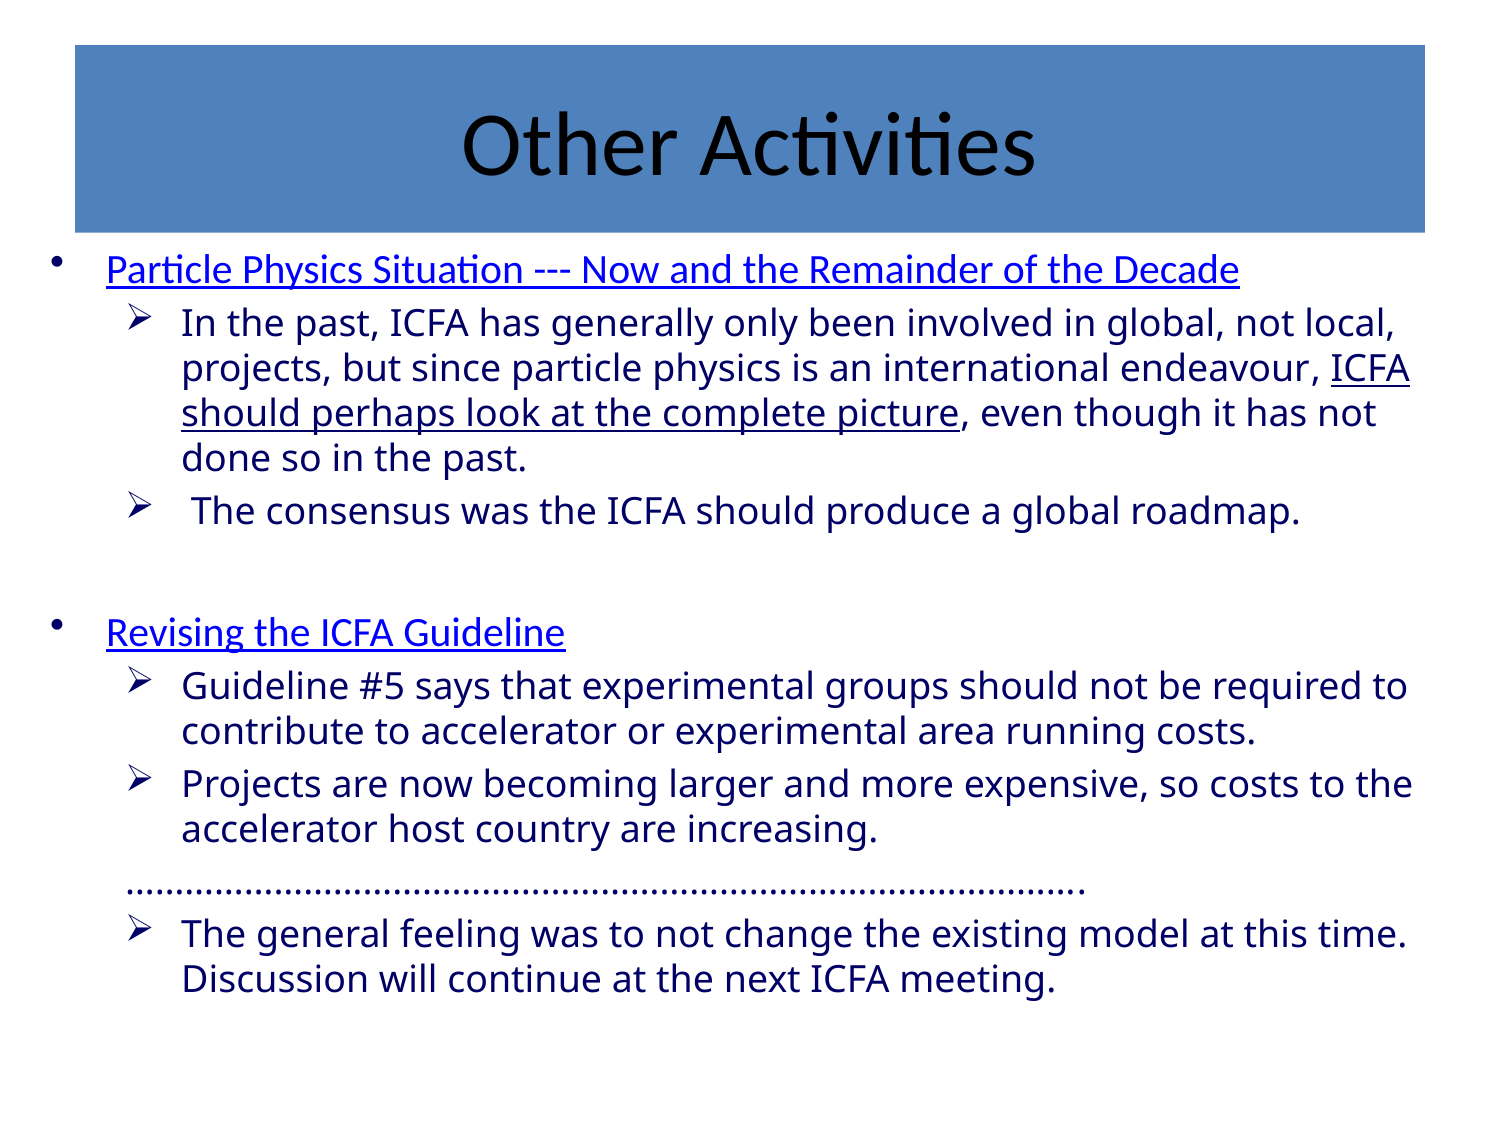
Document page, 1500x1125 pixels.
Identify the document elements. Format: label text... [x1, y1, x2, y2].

text_box Revising the ICFA Guideline Guideline #5 says that experimental groups should not be required to contribute to accelerator or experimental area running costs. Projects are now becoming larger and more expensive, so costs to the accelerator host country are increasing. ……………………………………………………………………………………. The general feeling was to not change the existing model at this time. Discussion will continue at the next ICFA meeting. [35, 597, 1454, 1067]
title Other Activities [75, 45, 1425, 233]
text_box Particle Physics Situation --- Now and the Remainder of the Decade In the past, ICFA has generally only been involved in global, not local, projects, but since particle physics is an international endeavour, ICFA should perhaps look at the complete picture, even though it has not done so in the past. The consensus was the ICFA should produce a global roadmap. [35, 234, 1454, 563]
